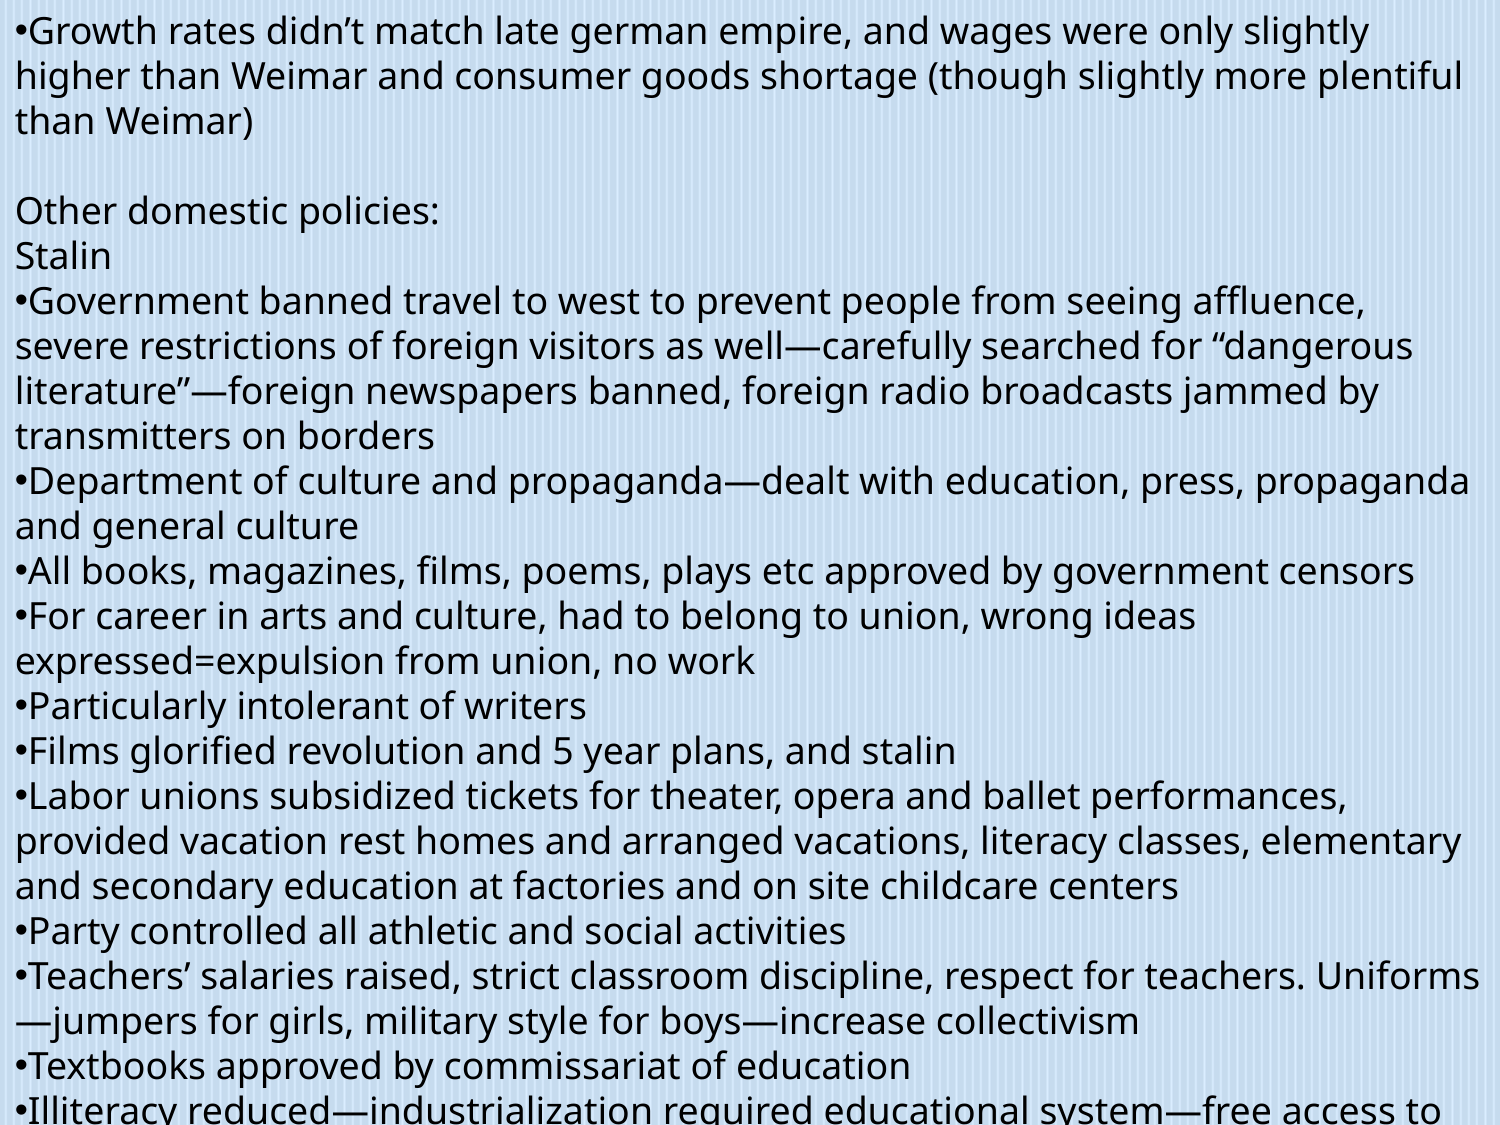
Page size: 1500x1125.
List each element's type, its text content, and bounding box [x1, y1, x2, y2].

text_box Growth rates didn’t match late german empire, and wages were only slightly higher than Weimar and consumer goods shortage (though slightly more plentiful than Weimar) Other domestic policies: Stalin Government banned travel to west to prevent people from seeing affluence, severe restrictions of foreign visitors as well—carefully searched for “dangerous literature”—foreign newspapers banned, foreign radio broadcasts jammed by transmitters on borders Department of culture and propaganda—dealt with education, press, propaganda and general culture All books, magazines, films, poems, plays etc approved by government censors For career in arts and culture, had to belong to union, wrong ideas expressed=expulsion from union, no work Particularly intolerant of writers Films glorified revolution and 5 year plans, and stalin Labor unions subsidized tickets for theater, opera and ballet performances, provided vacation rest homes and arranged vacations, literacy classes, elementary and secondary education at factories and on site childcare centers Party controlled all athletic and social activities Teachers’ salaries raised, strict classroom discipline, respect for teachers. Uniforms—jumpers for girls, military style for boys—increase collectivism Textbooks approved by commissariat of education Illiteracy reduced—industrialization required educational system—free access to schools, 7 years compulsory [0, 0, 1500, 1125]
